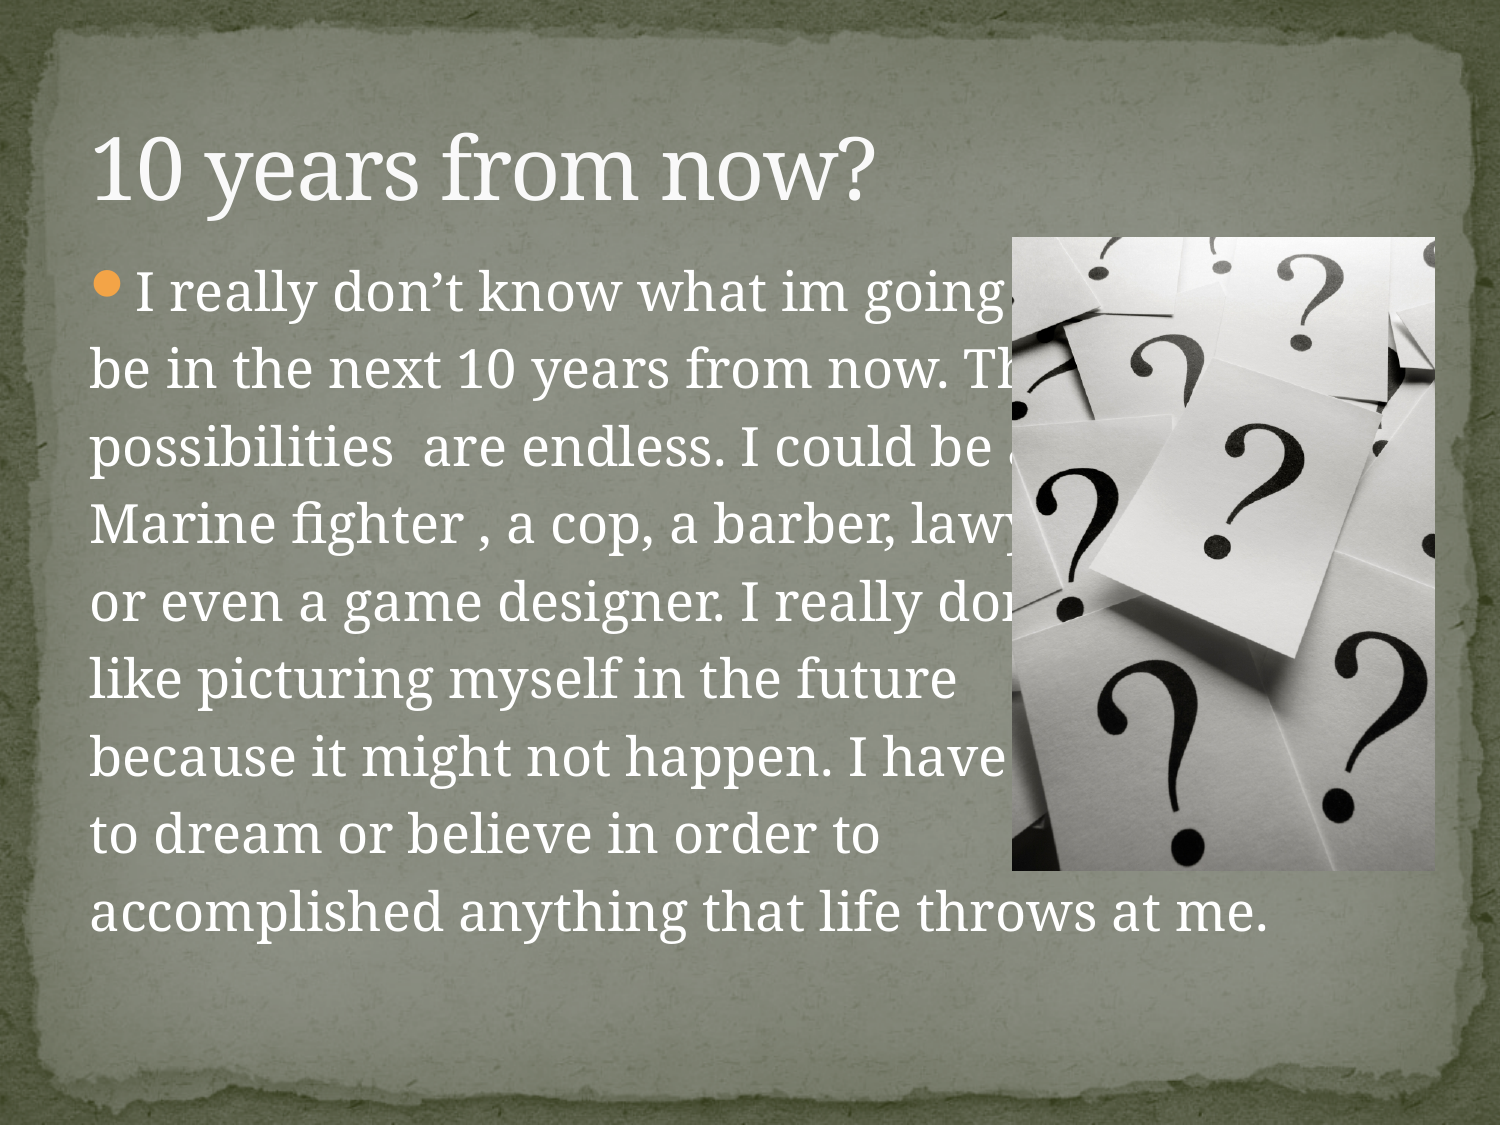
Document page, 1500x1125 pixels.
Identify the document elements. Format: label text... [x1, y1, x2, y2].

list I really don’t know what im going to be in the next 10 years from now. The possibilities are endless. I could be a Marine fighter , a cop, a barber, lawyer, or even a game designer. I really don’t like picturing myself in the future because it might not happen. I have to dream or believe in order to accomplished anything that life throws at me. [75, 249, 1425, 1000]
picture [1012, 237, 1435, 871]
title 10 years from now? [74, 24, 1425, 225]
